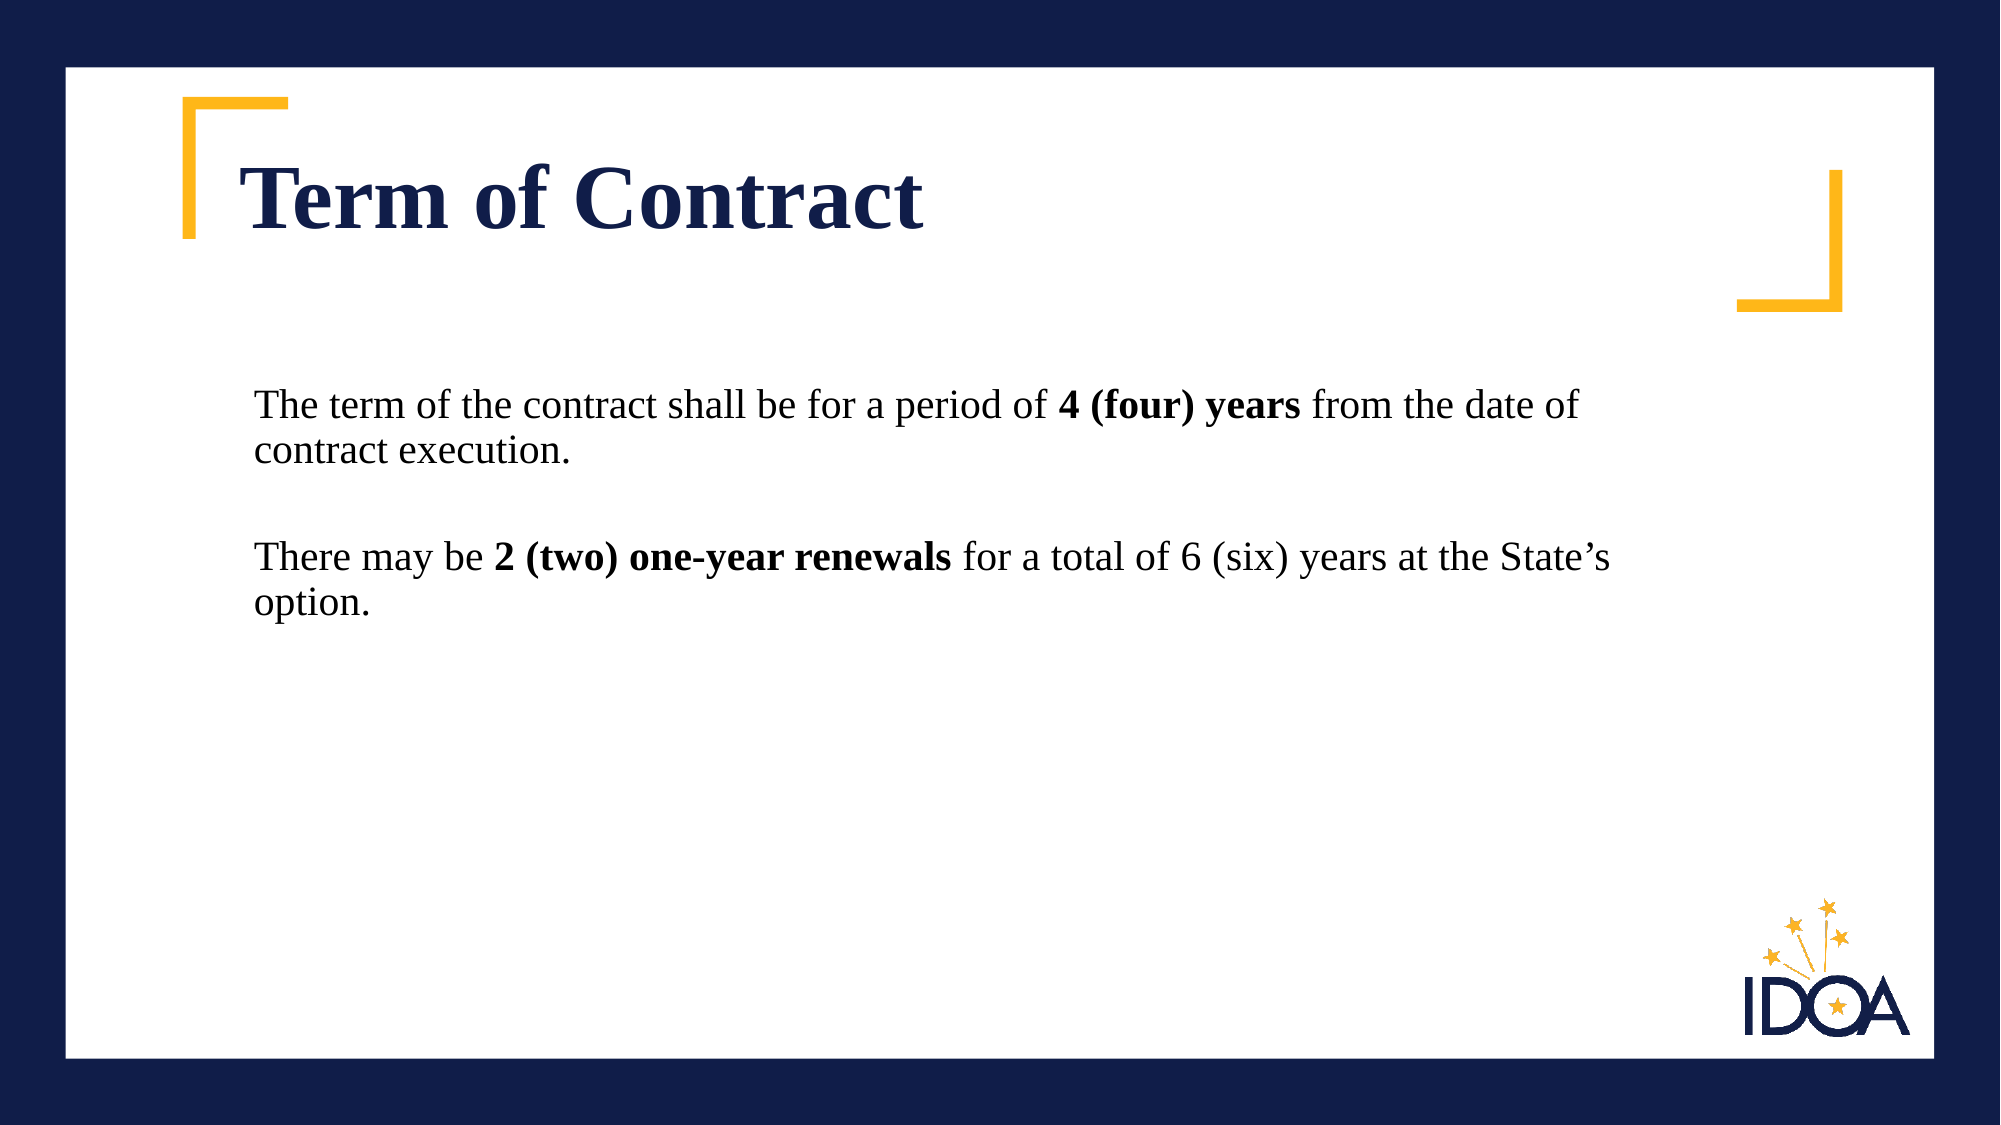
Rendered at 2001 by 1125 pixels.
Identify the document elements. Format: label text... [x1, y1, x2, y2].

list The term of the contract shall be for a period of 4 (four) years from the date of contract execution. There may be 2 (two) one-year renewals for a total of 6 (six) years at the State’s option. [163, 375, 1739, 851]
title Term of Contract [225, 142, 1800, 279]
picture [1702, 857, 1959, 1114]
